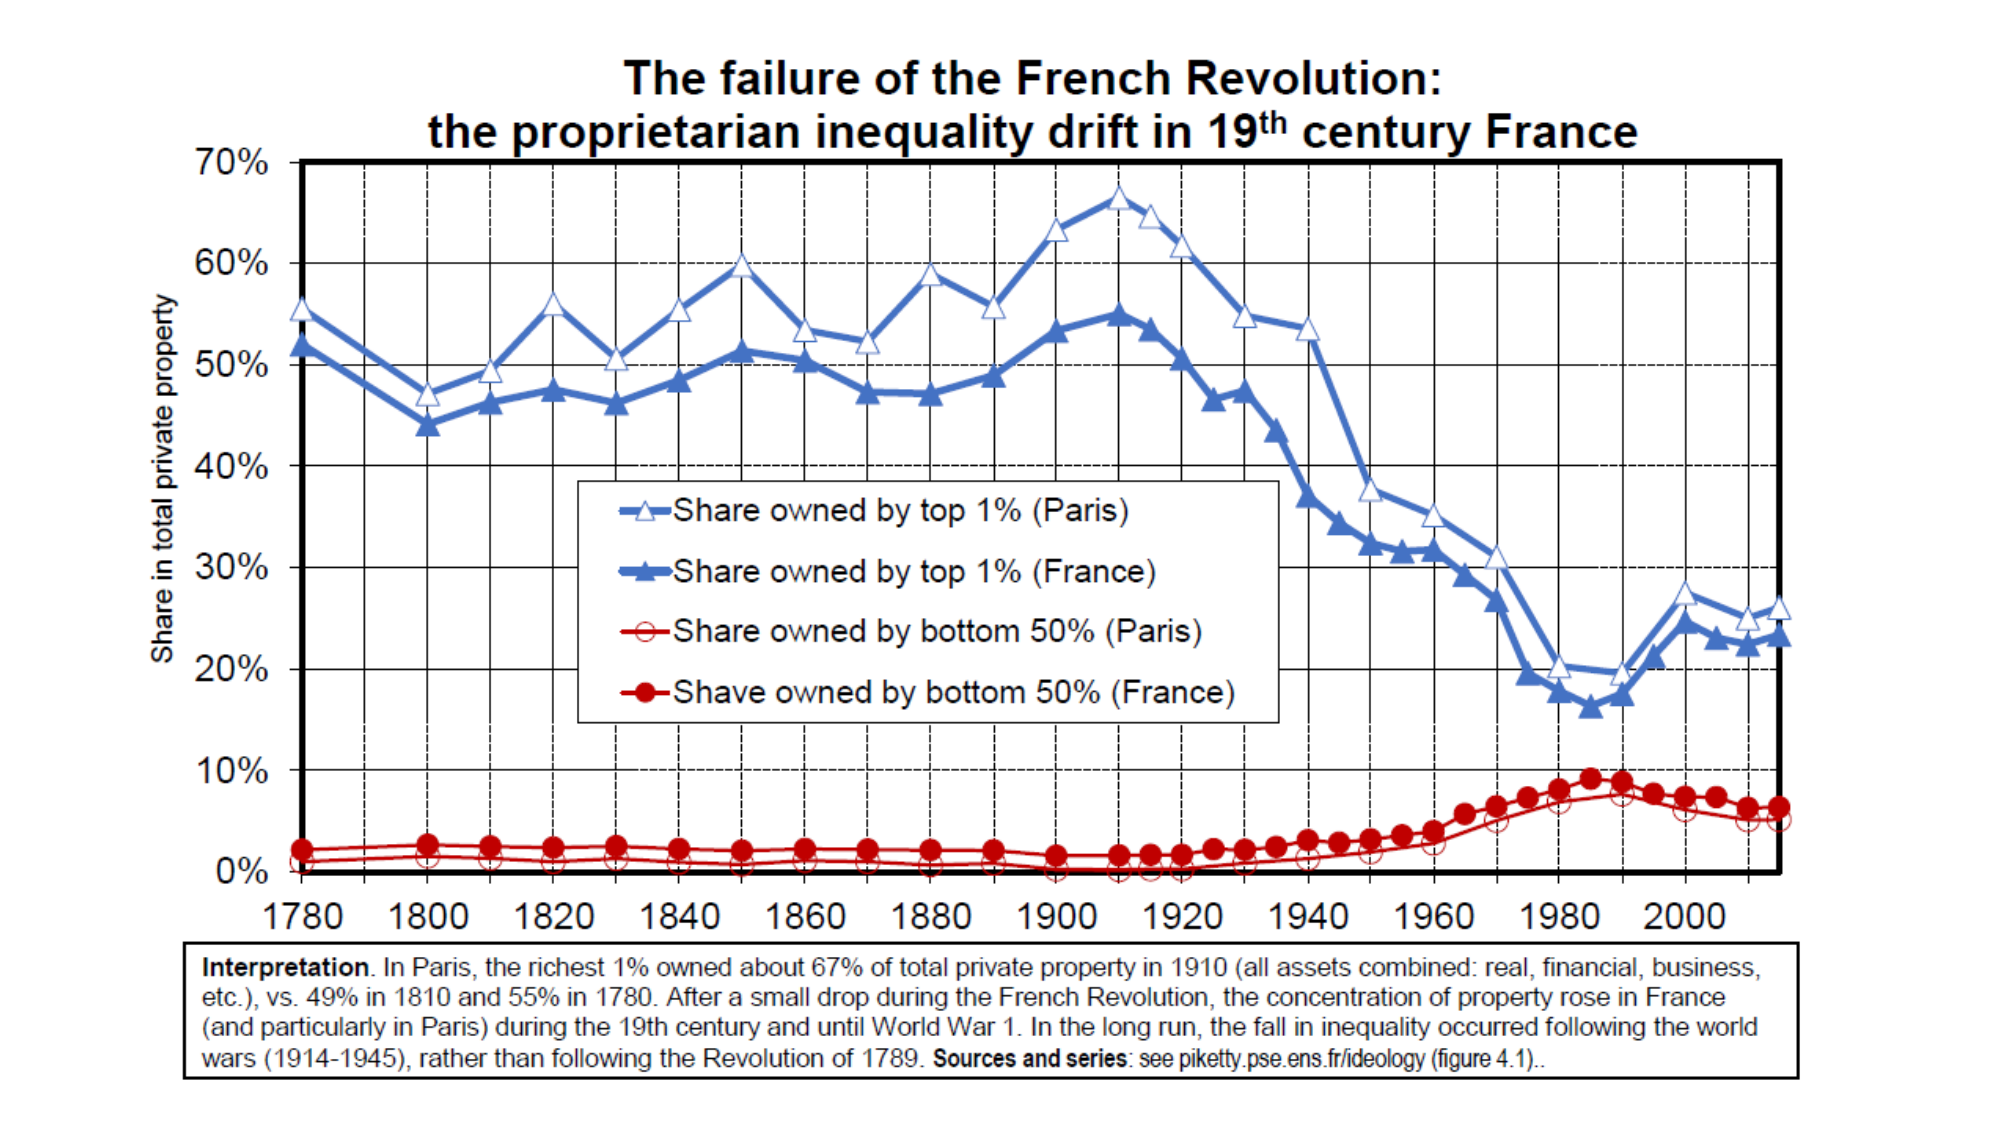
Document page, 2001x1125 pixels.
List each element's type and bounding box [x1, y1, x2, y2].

picture [125, 0, 1875, 1125]
